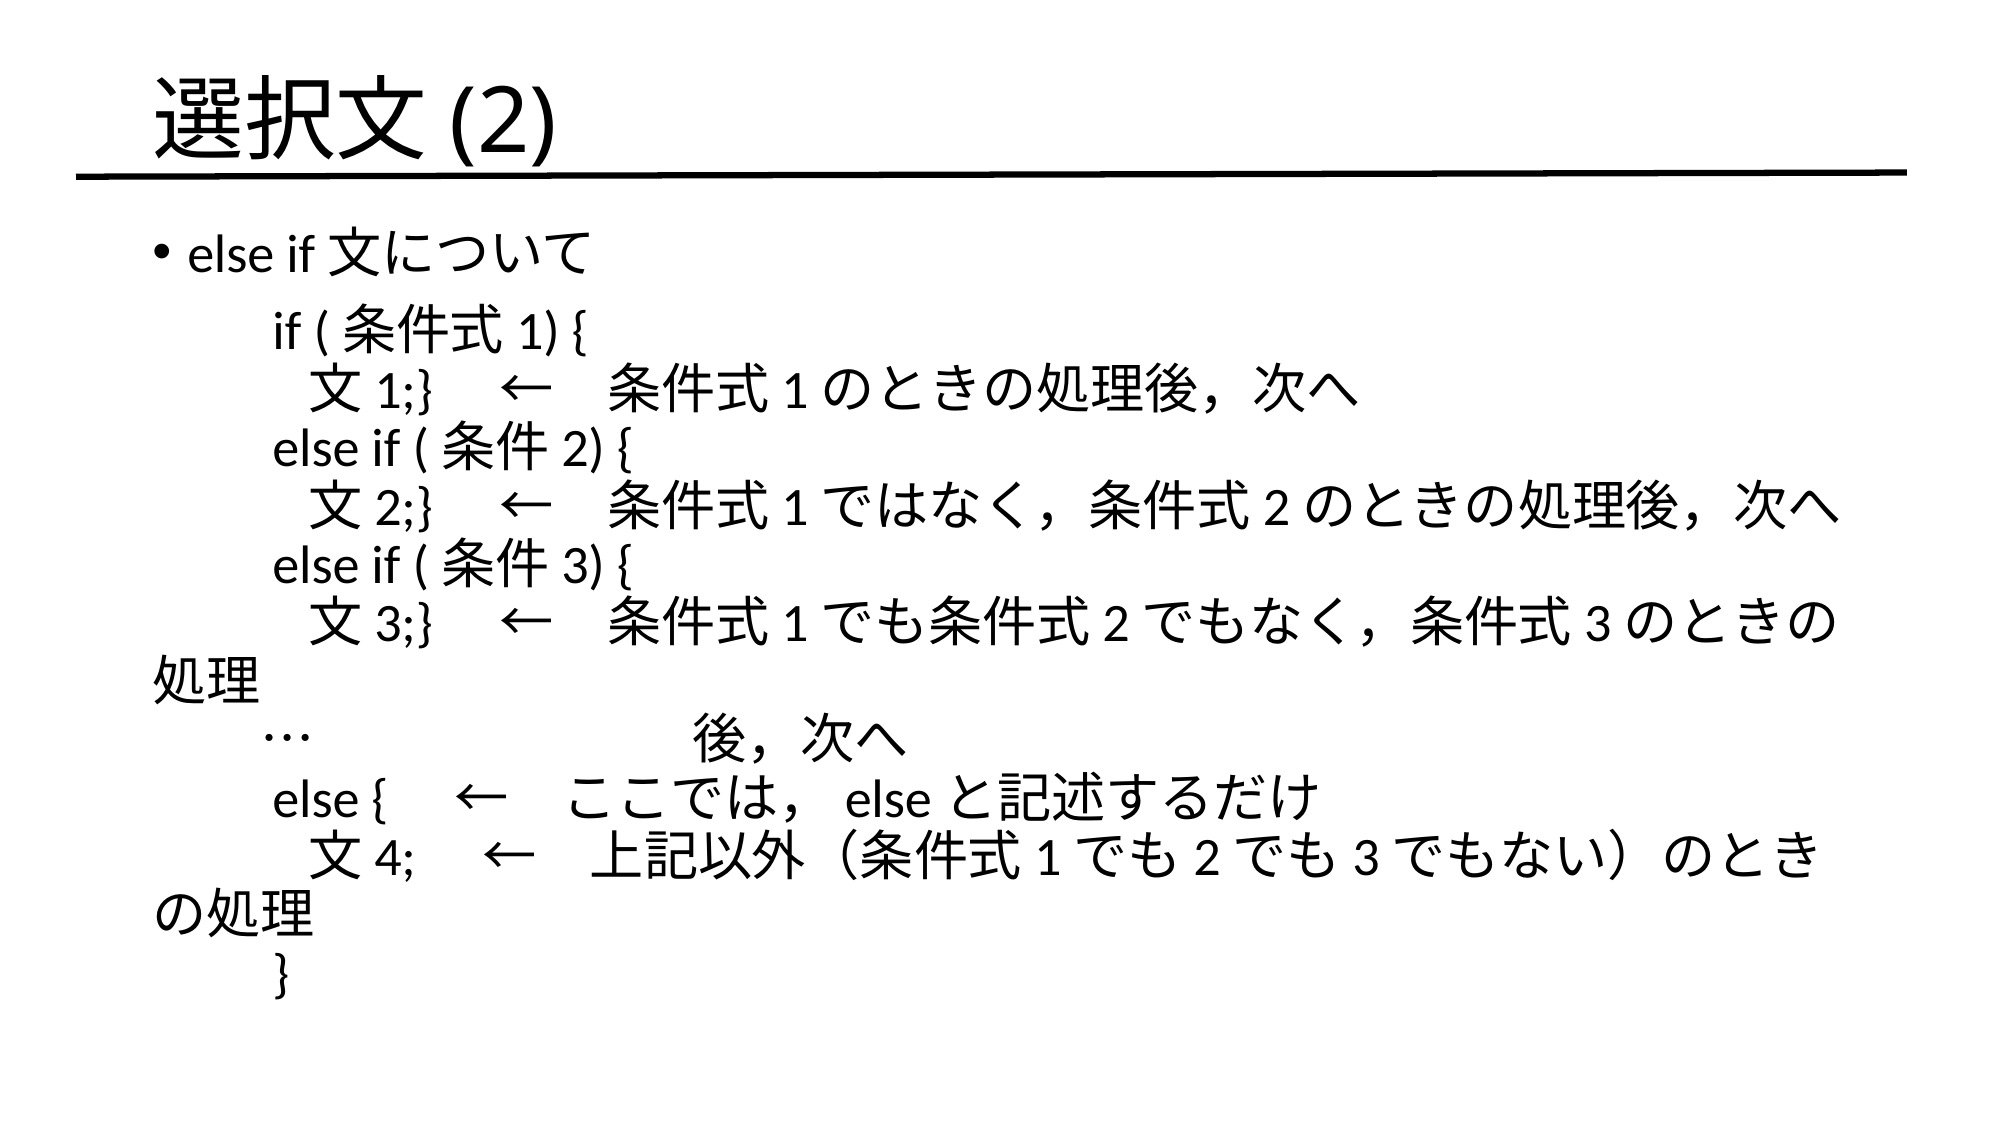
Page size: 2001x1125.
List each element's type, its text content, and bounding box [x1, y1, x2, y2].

title 選択文(2) [137, 59, 1863, 172]
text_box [75, 172, 1907, 177]
list else if文について if (条件式1) { 文1;} ← 条件式1のときの処理後，次へ else if (条件2) { 文2;} ← 条件式1ではなく，条件式2のときの処理後，次へ else if (条件3) { 文3;} ← 条件式1でも条件式2でもなく，条件式3のときの処理 … 後，次へ else { ← ここでは，elseと記述するだけ 文4; ← 上記以外（条件式1でも2でも3でもない）のときの処理 } [137, 217, 1863, 1014]
title 選択文(2) [137, 177, 1863, 185]
